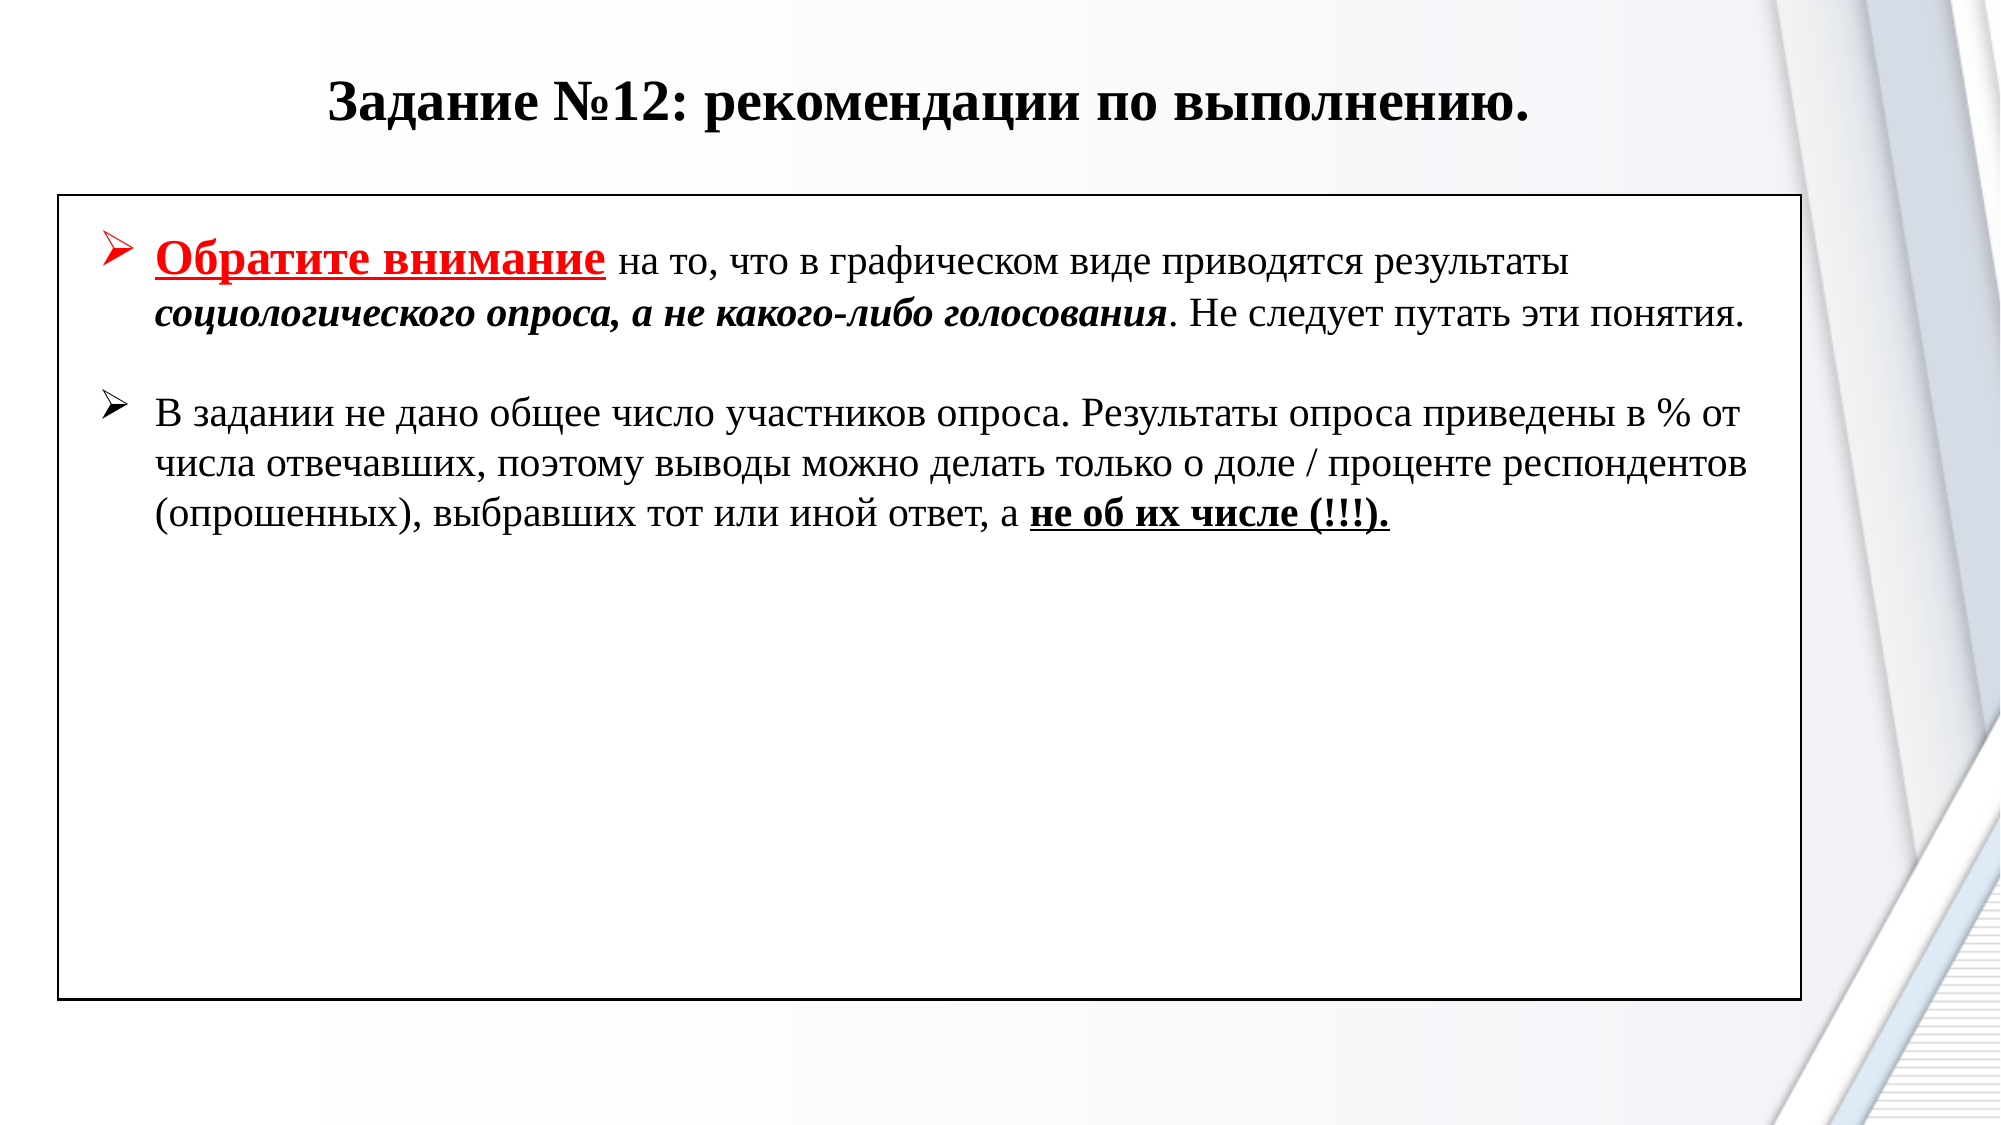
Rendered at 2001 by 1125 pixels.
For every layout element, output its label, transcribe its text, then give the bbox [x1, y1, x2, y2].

text_box [57, 194, 1802, 1001]
picture [0, 0, 2001, 1125]
text_box Обратите внимание на то, что в графическом виде приводятся результаты социологического опроса, а не какого-либо голосования. Не следует путать эти понятия. В задании не дано общее число участников опроса. Результаты опроса приведены в % от числа отвечавших, поэтому выводы можно делать только о доле / проценте респондентов (опрошенных), выбравших тот или иной ответ, а не об их числе (!!!). [83, 217, 1785, 542]
text_box Задание №12: рекомендации по выполнению. [98, 54, 1760, 140]
